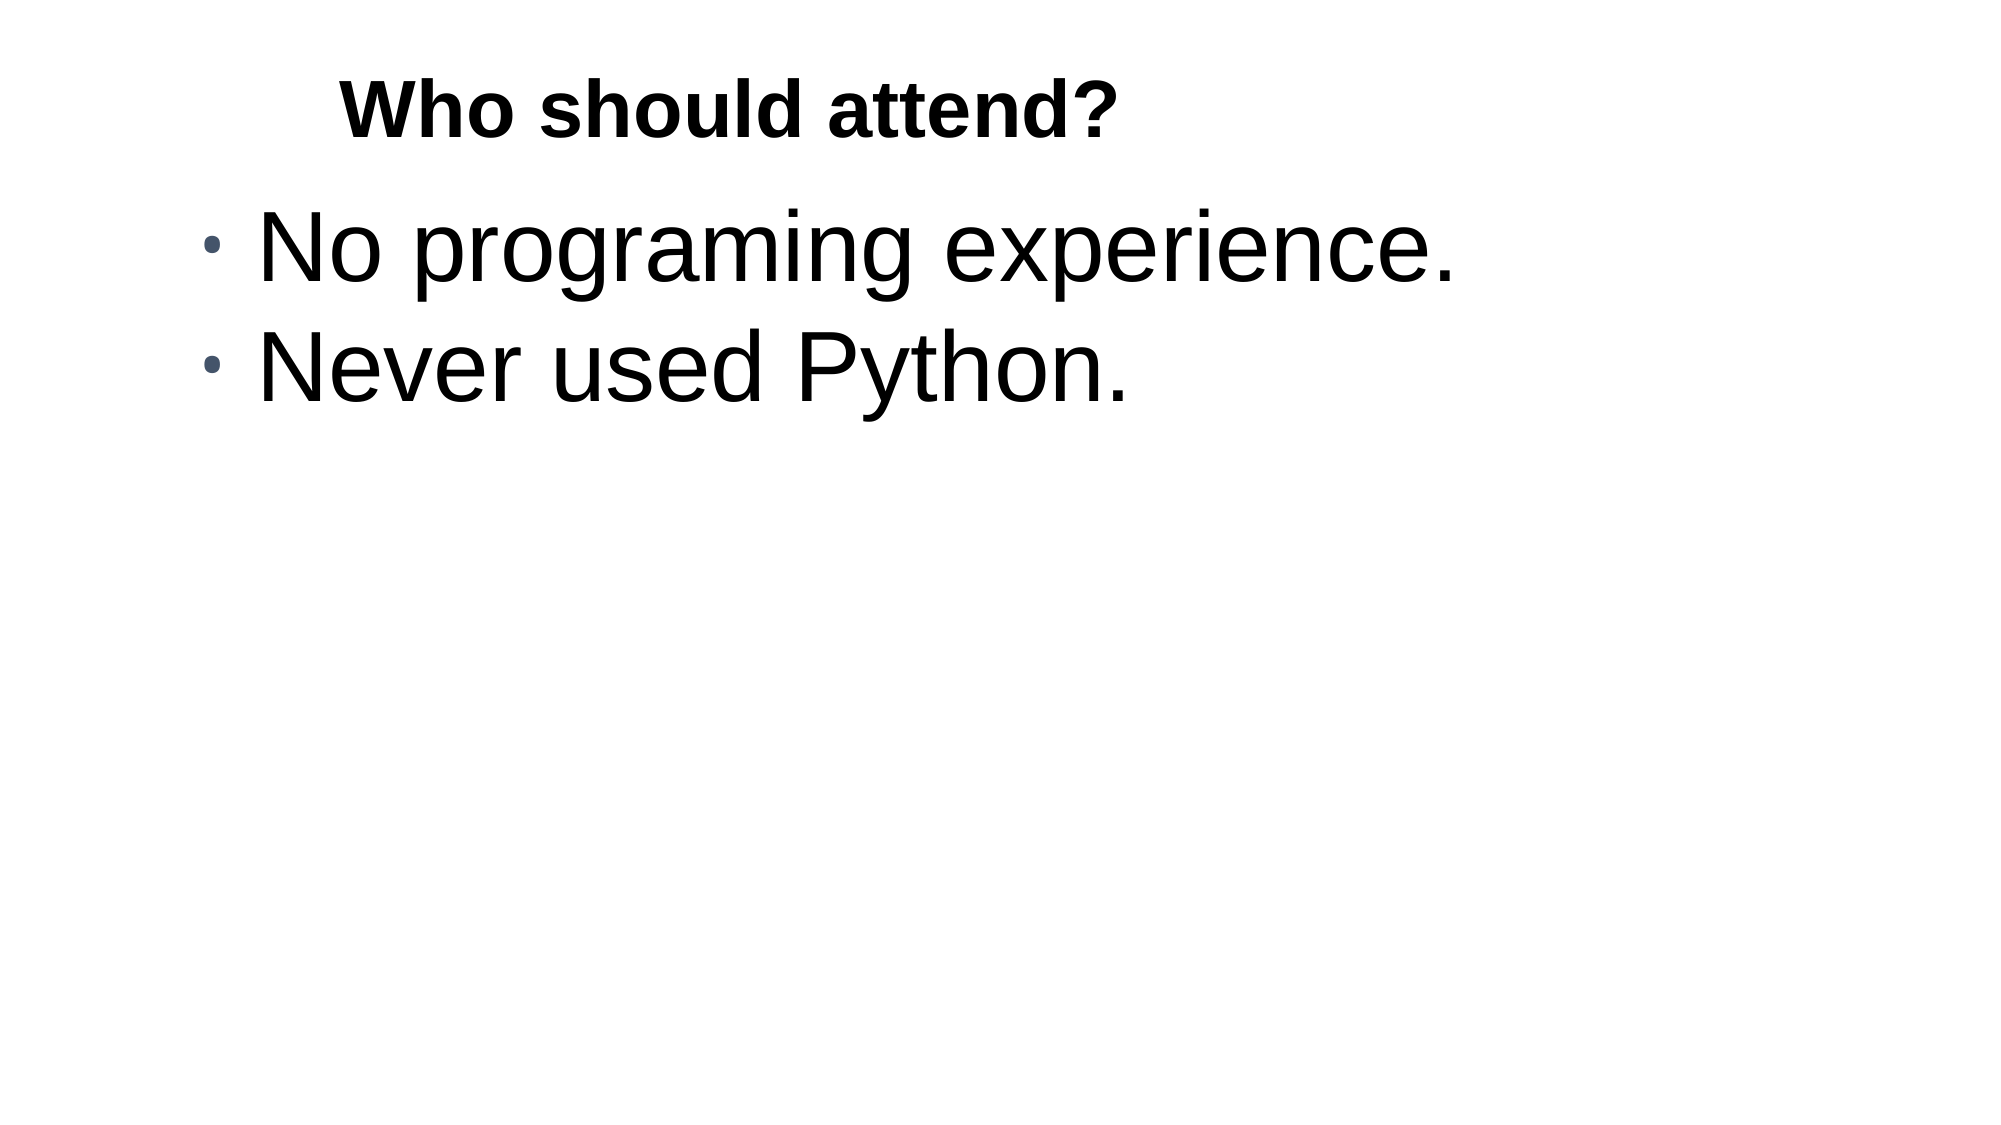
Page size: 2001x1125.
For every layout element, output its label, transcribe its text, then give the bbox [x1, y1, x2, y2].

list No programing experience. Never used Python. [184, 187, 1675, 1025]
title Who should attend? [324, 37, 1550, 163]
